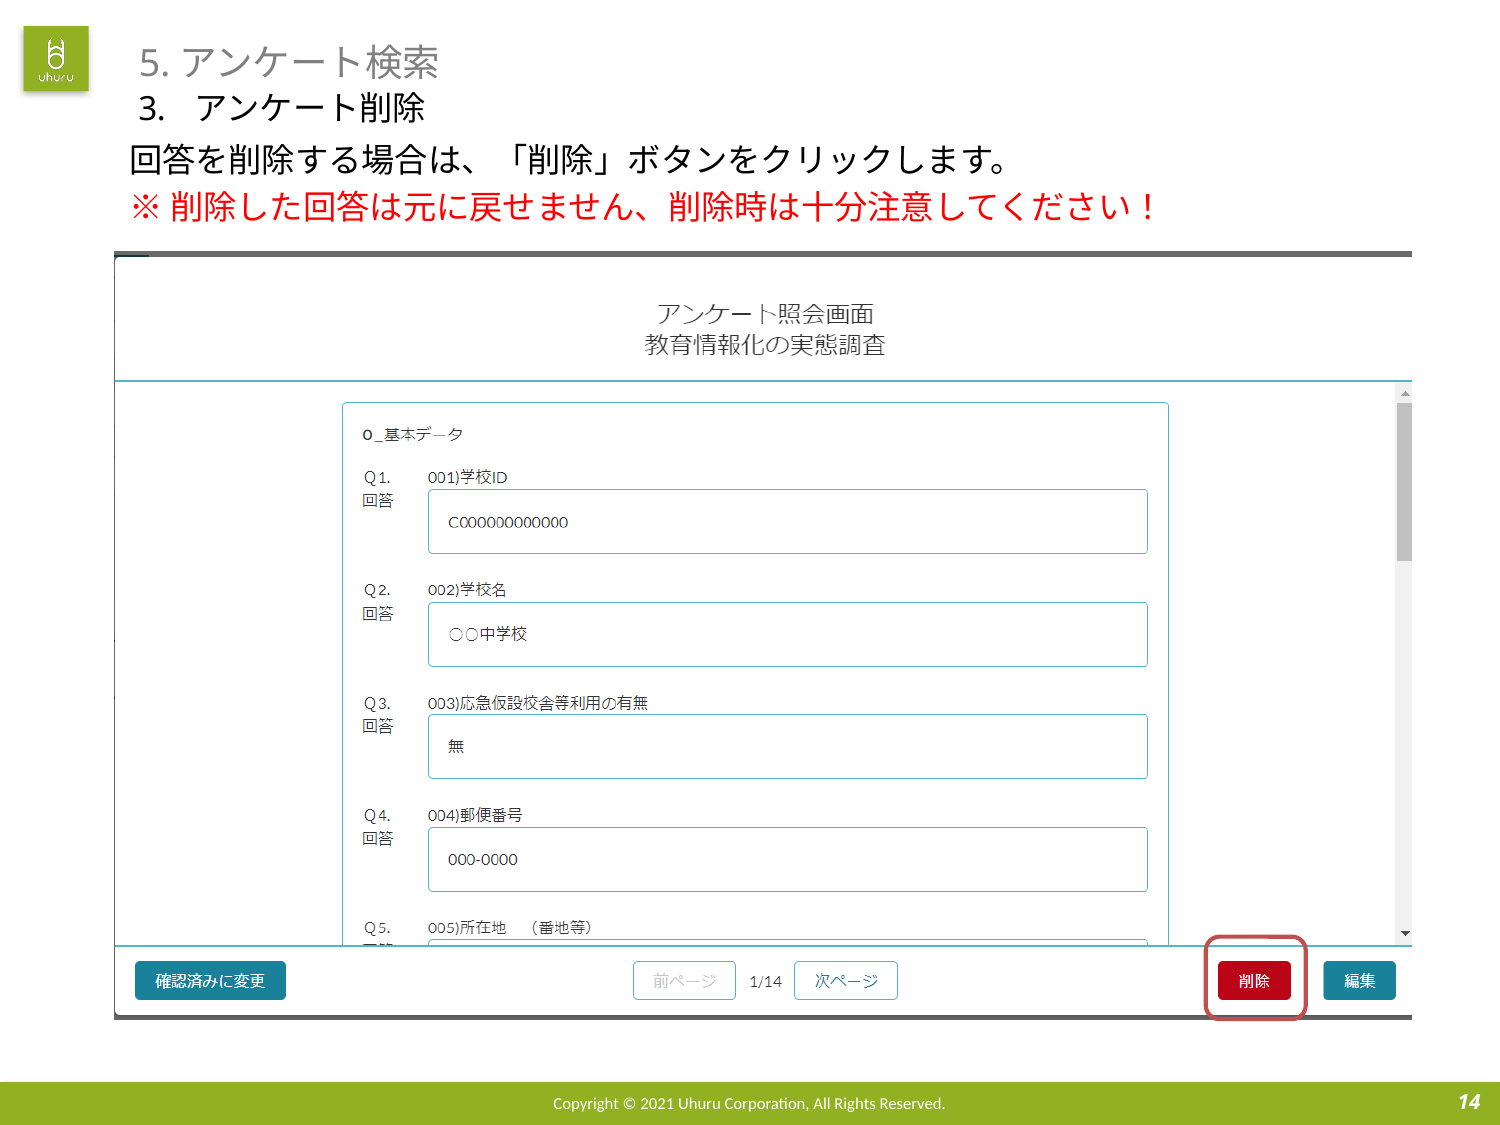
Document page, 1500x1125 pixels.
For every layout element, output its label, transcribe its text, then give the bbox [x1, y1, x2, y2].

text_box 回答を削除する場合は、「削除」ボタンをクリックします。 ※削除した回答は元に戻せません、削除時は十分注意してください！ [114, 131, 1416, 238]
picture [113, 251, 1412, 1020]
picture [23, 25, 89, 92]
slide_number 14 [1391, 1088, 1496, 1118]
title 5.アンケート検索 [123, 4, 1500, 119]
text_box アンケート削除 [123, 79, 585, 135]
